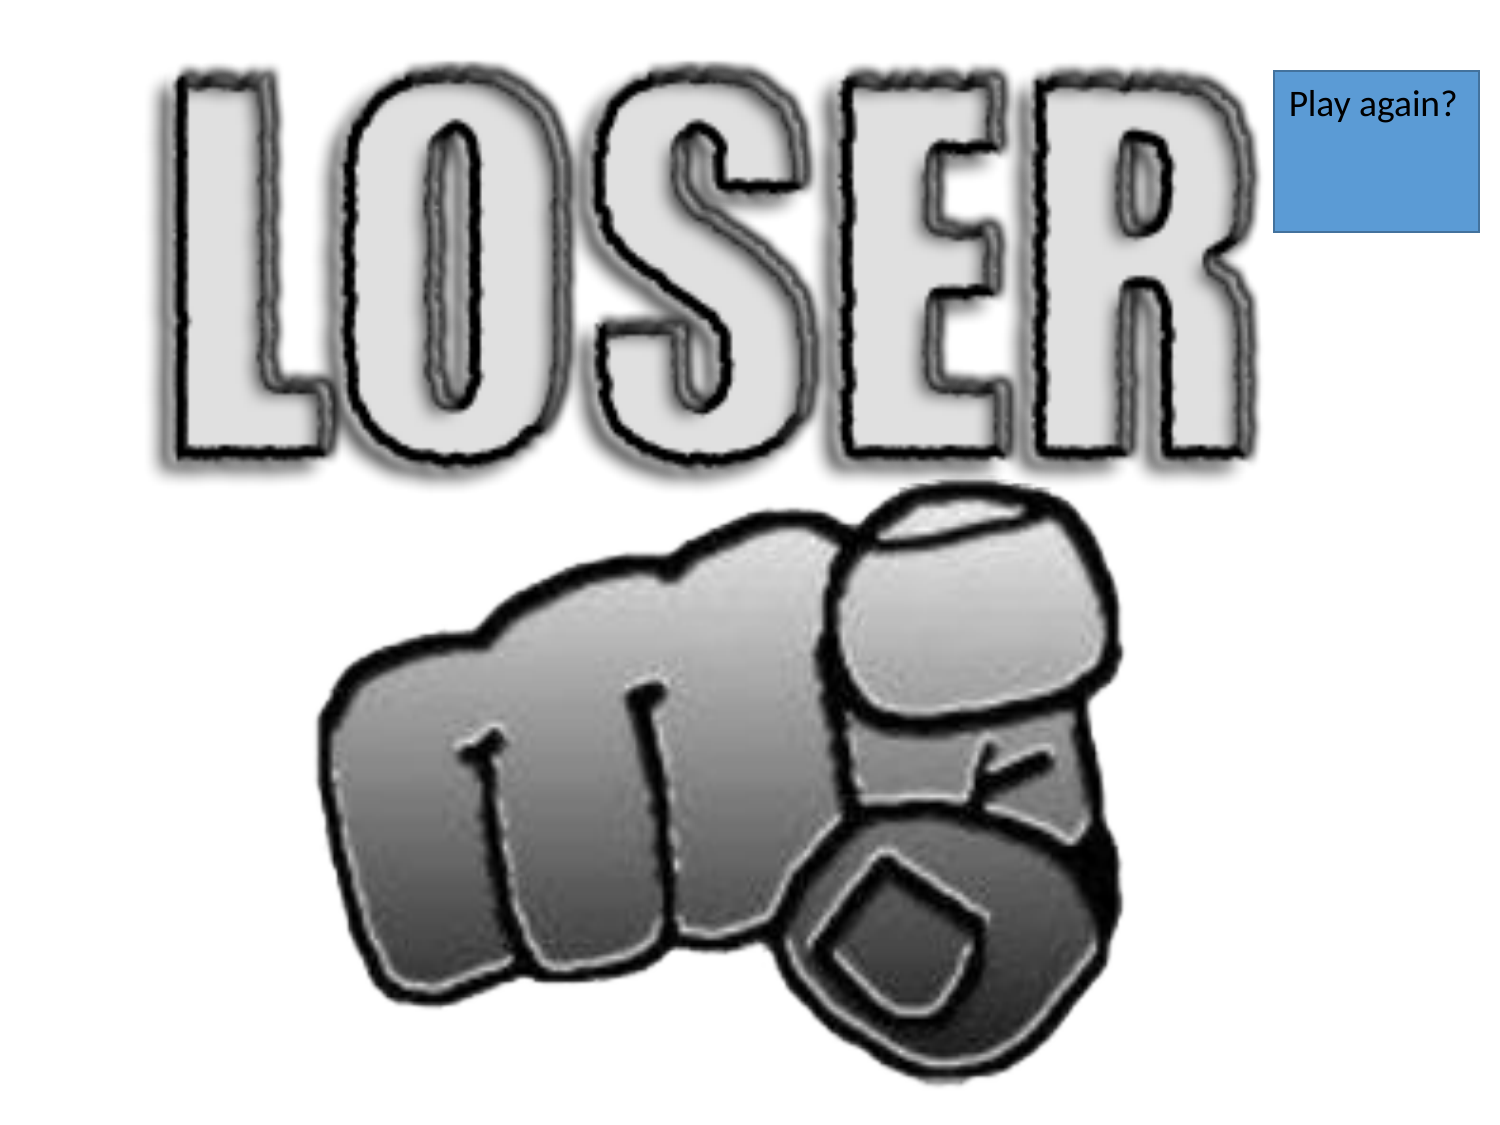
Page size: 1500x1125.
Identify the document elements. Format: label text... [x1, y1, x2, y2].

picture [139, 0, 1280, 1106]
text_box [1280, 70, 1480, 233]
text_box Play again? [1280, 71, 1479, 131]
